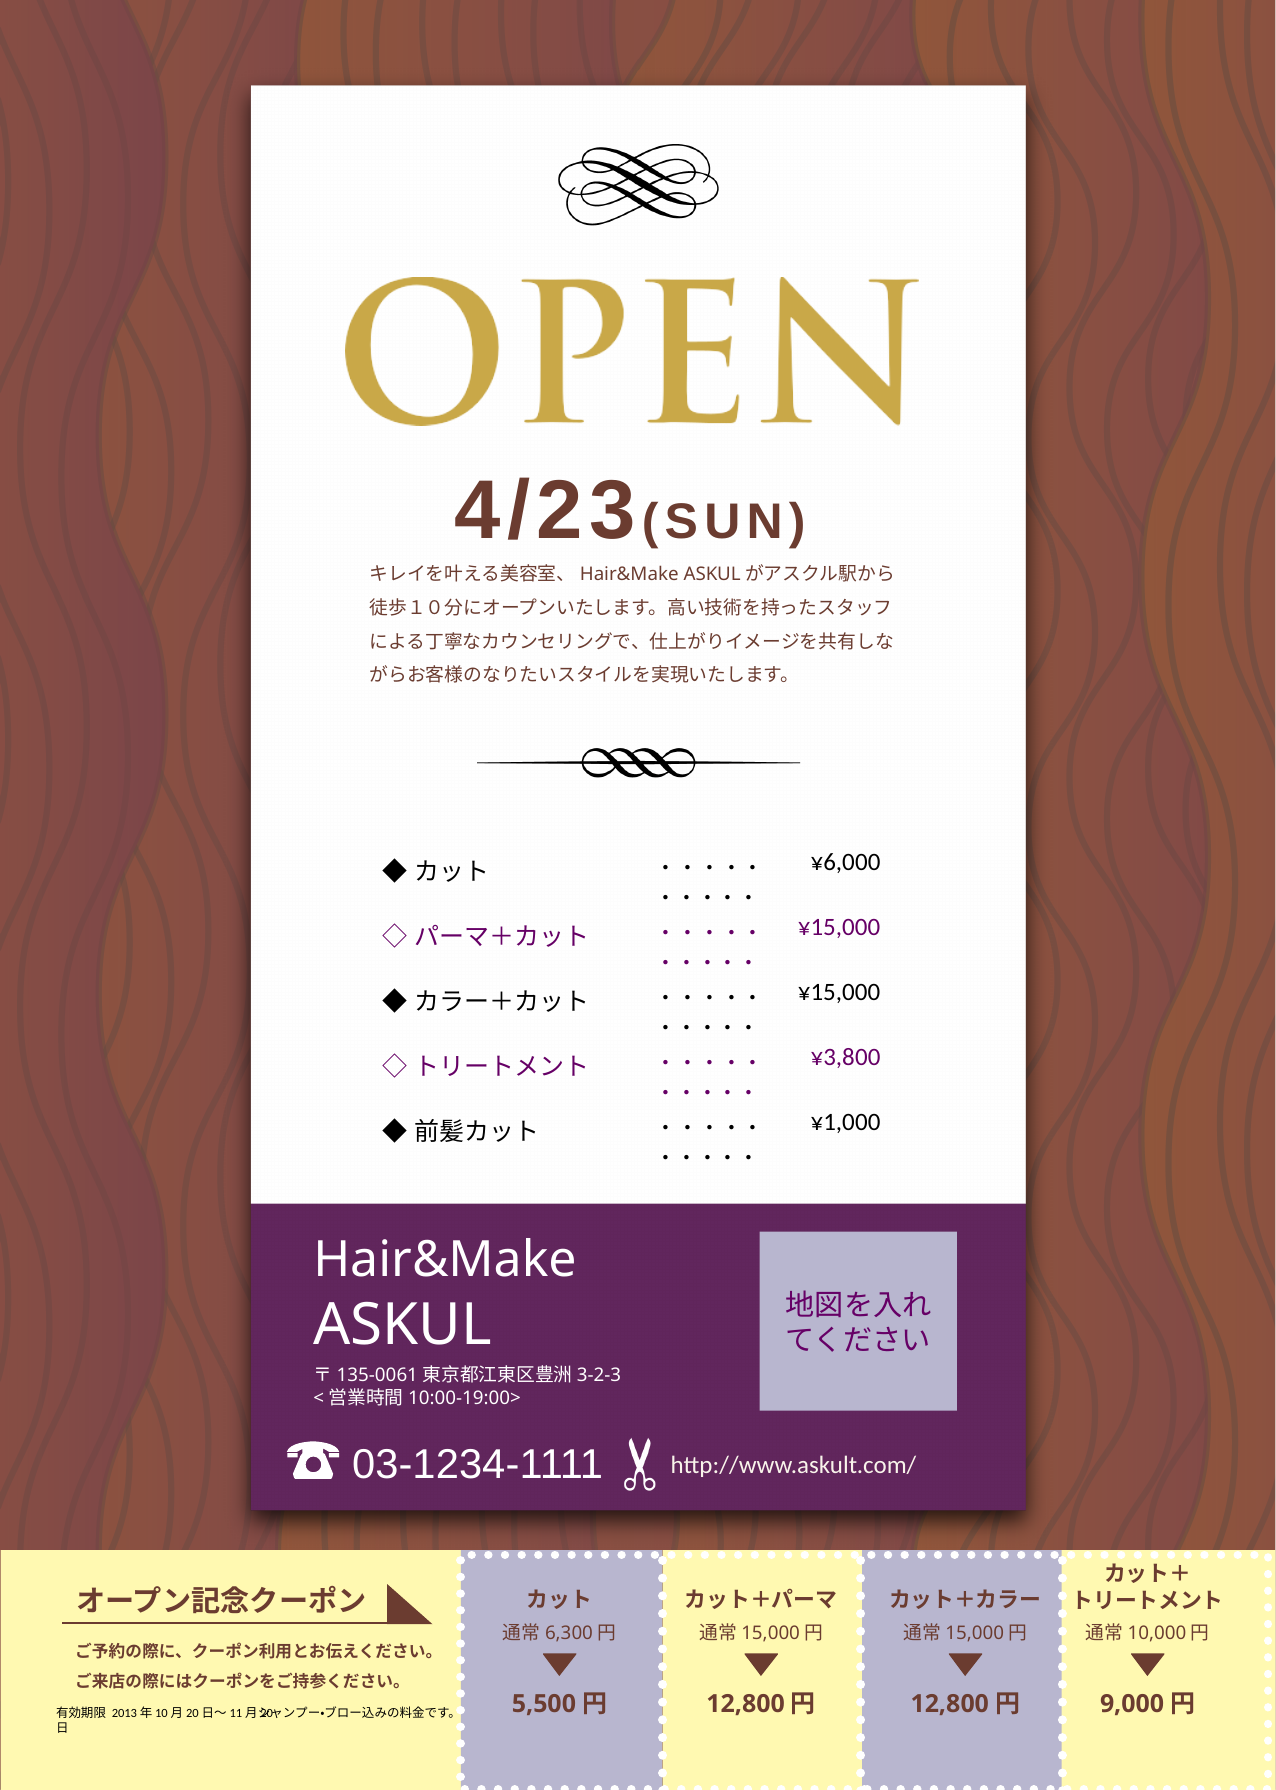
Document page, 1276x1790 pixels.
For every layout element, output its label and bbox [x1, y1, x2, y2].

picture [543, 1652, 577, 1677]
picture [0, 0, 1276, 1550]
picture [61, 1583, 433, 1625]
picture [1131, 1652, 1165, 1677]
text_box [460, 1554, 1269, 1790]
text_box [0, 1550, 1276, 1790]
picture [948, 1652, 983, 1677]
picture [744, 1652, 778, 1677]
